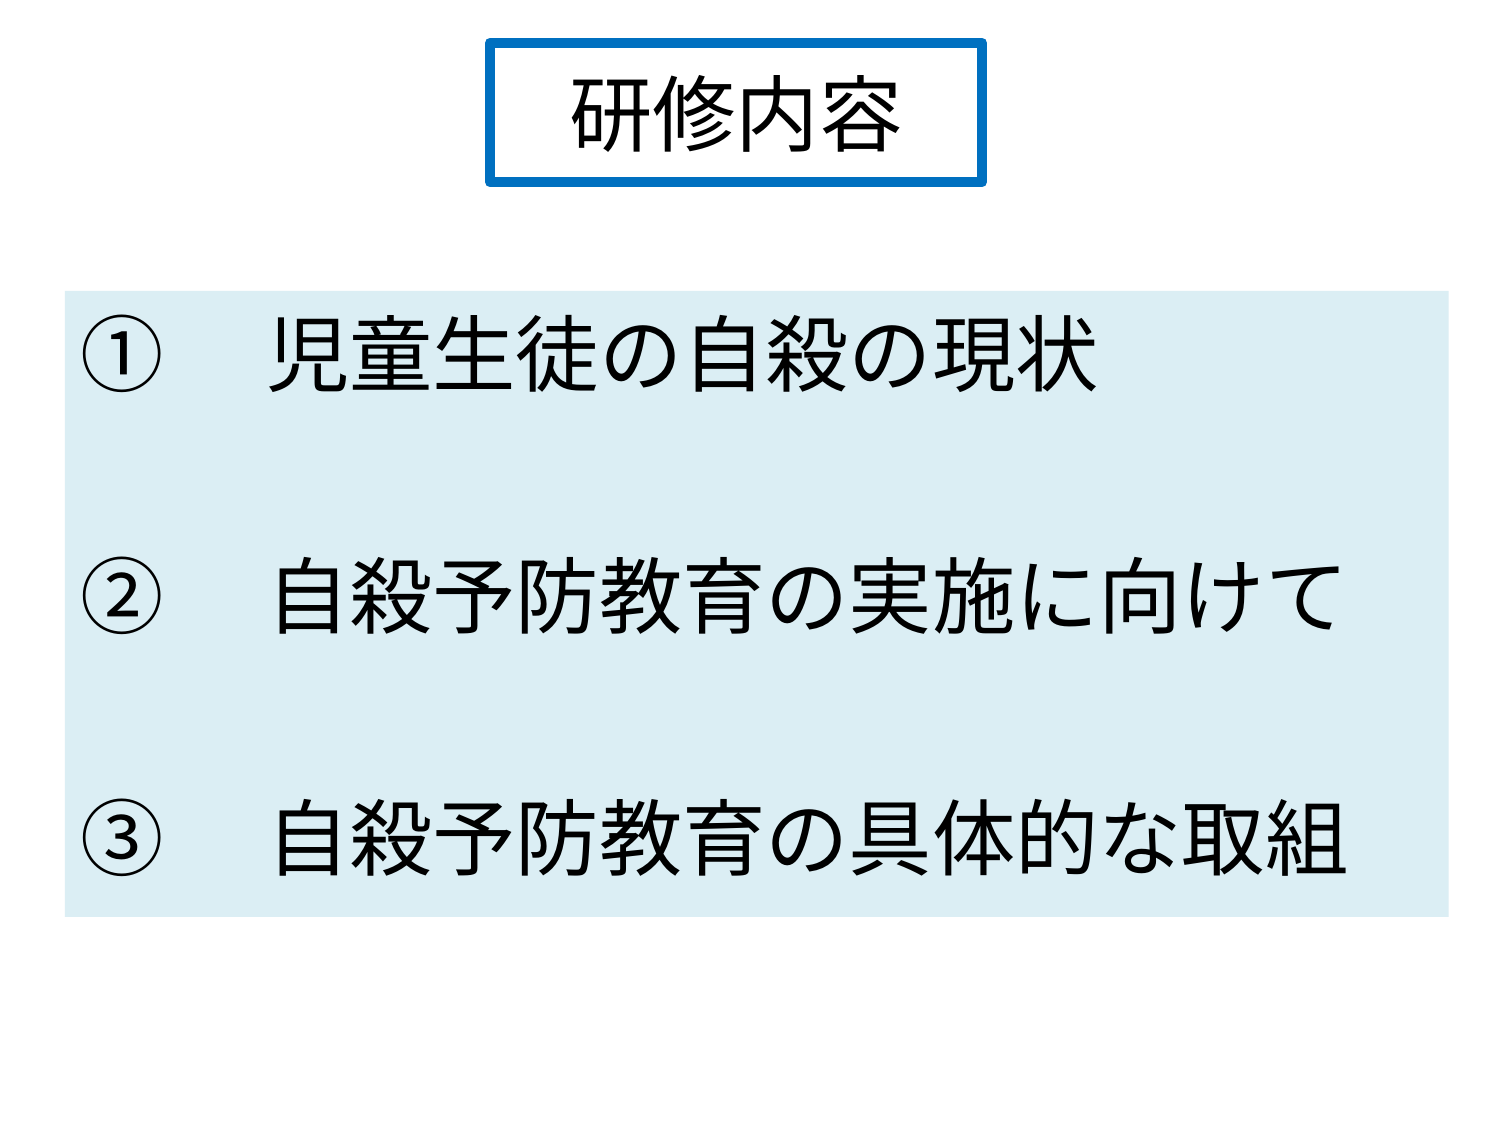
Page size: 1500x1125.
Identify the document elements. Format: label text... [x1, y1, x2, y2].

list ① 児童生徒の自殺の現状 ② 自殺予防教育の実施に向けて ③ 自殺予防教育の具体的な取組 [64, 290, 1449, 917]
title 研修内容 [490, 42, 982, 183]
